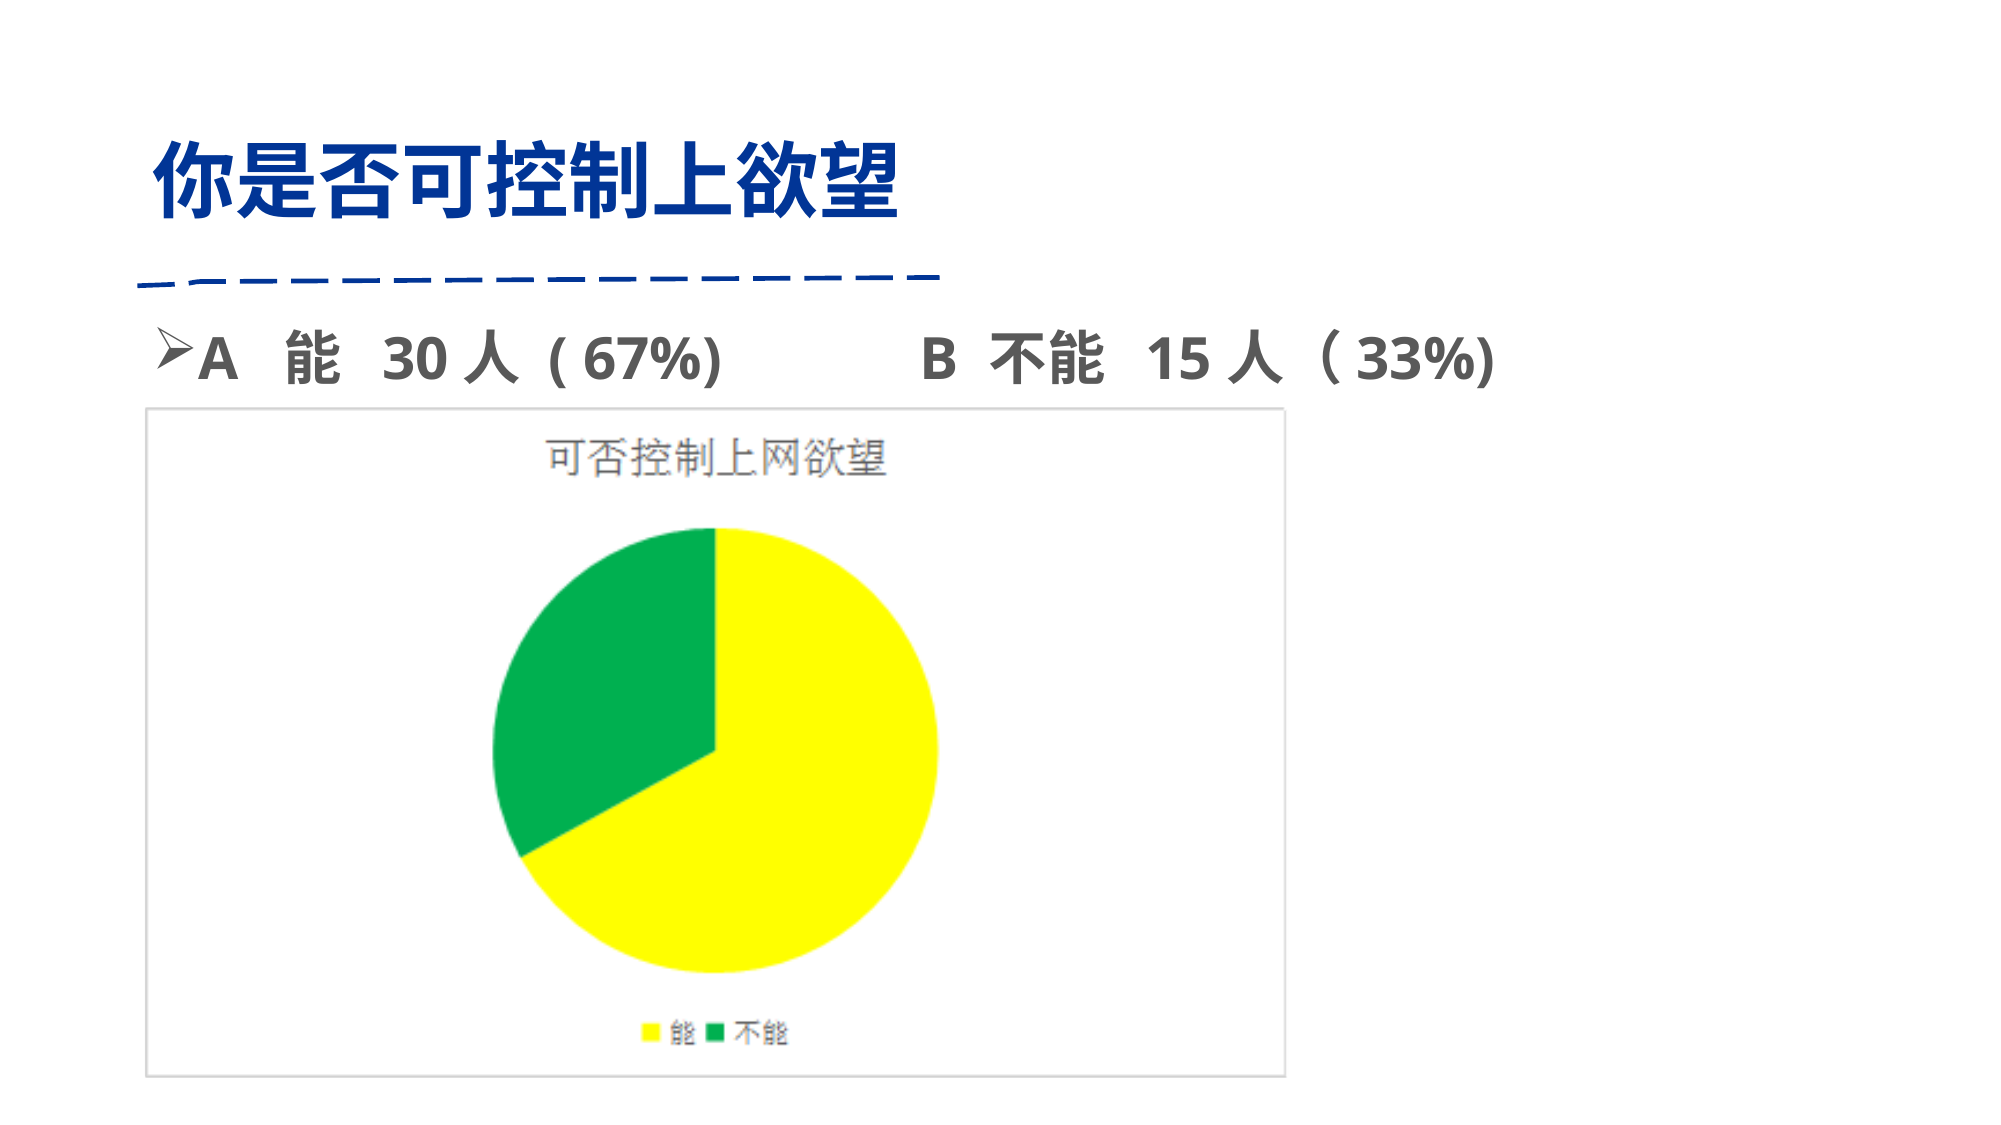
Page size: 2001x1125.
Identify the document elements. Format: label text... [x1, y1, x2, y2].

picture [137, 404, 1301, 1094]
list A 能 30人 ( 67%) B 不能 15人（33%) [137, 299, 1863, 1014]
title 你是否可控制上欲望 [137, 59, 1863, 278]
